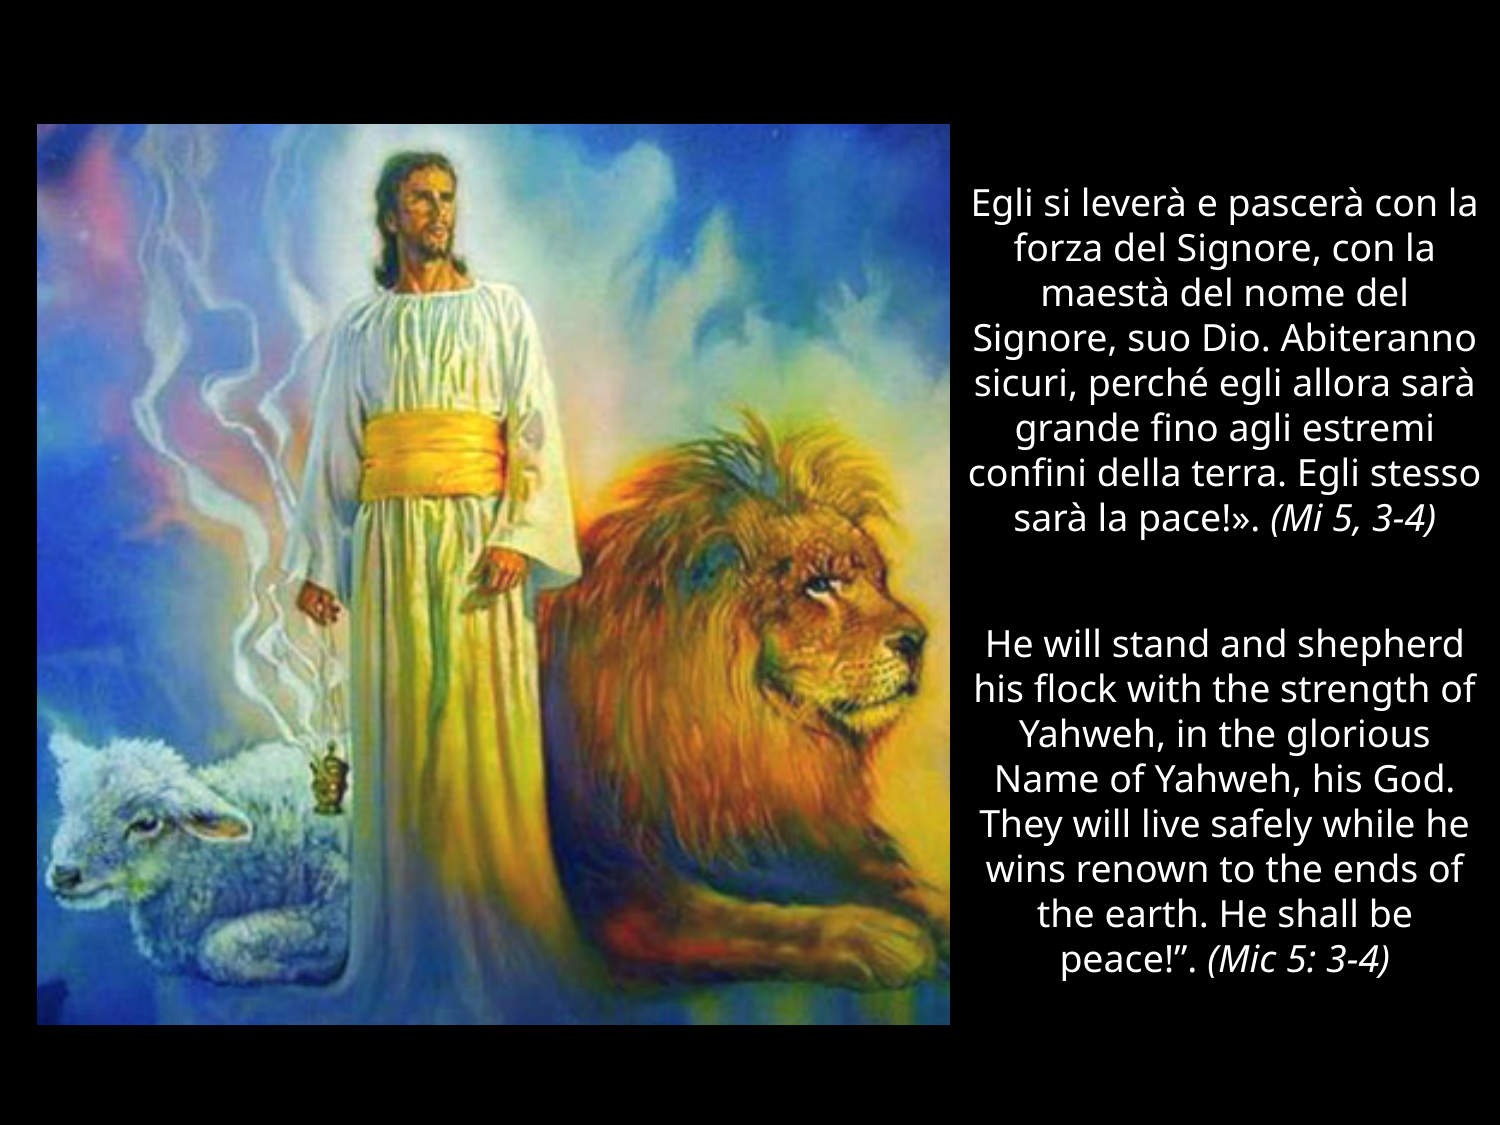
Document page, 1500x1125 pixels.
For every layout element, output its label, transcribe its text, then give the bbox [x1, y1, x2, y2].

title Egli si leverà e pascerà con la forza del Signore, con la maestà del nome del Signore, suo Dio. Abiteranno sicuri, perché egli allora sarà grande fino agli estremi confini della terra. Egli stesso sarà la pace!». (Mi 5, 3-4) [950, 287, 1500, 475]
text_box He will stand and shepherd his flock with the strength of Yahweh, in the glorious Name of Yahweh, his God. They will live safely while he wins renown to the ends of the earth. He shall be peace!”. (Mic 5: 3-4) [950, 612, 1500, 1033]
picture [37, 124, 950, 1025]
